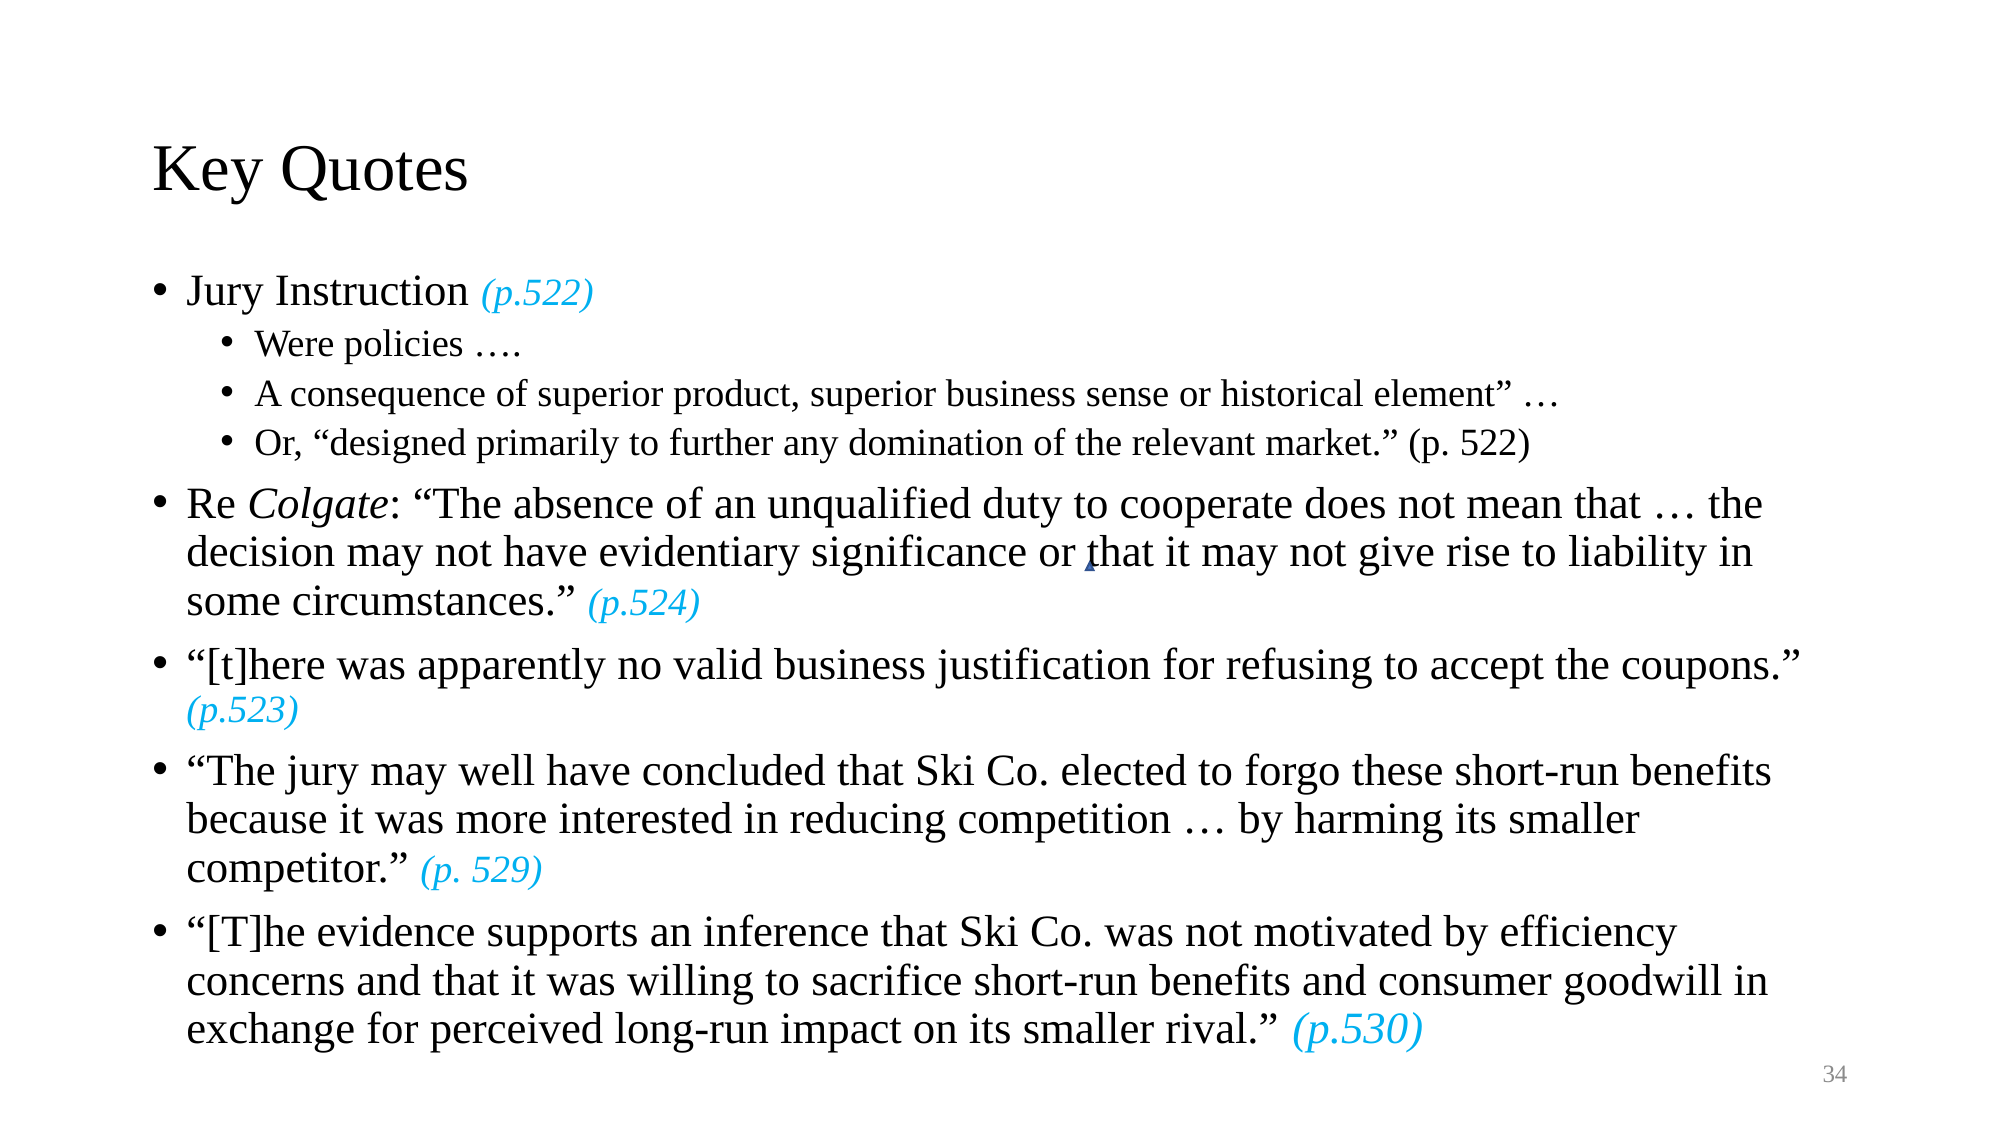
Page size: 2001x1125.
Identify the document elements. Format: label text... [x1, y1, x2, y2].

text_box [1084, 560, 1096, 572]
list Jury Instruction (p.522) Were policies …. A consequence of superior product, superior business sense or historical element” … Or, “designed primarily to further any domination of the relevant market.” (p. 522) Re Colgate: “The absence of an unqualified duty to cooperate does not mean that … the decision may not have evidentiary significance or that it may not give rise to liability in some circumstances.” (p.524) “[t]here was apparently no valid business justification for refusing to accept the coupons.” (p.523) “The jury may well have concluded that Ski Co. elected to forgo these short-run benefits because it was more interested in reducing competition … by harming its smaller competitor.” (p. 529) “[T]he evidence supports an inference that Ski Co. was not motivated by efficiency concerns and that it was willing to sacrifice short-run benefits and consumer goodwill in exchange for perceived long-run impact on its smaller rival.” (p.530) [137, 259, 1863, 1066]
title Key Quotes [137, 59, 1863, 259]
slide_number 34 [1412, 1042, 1863, 1103]
